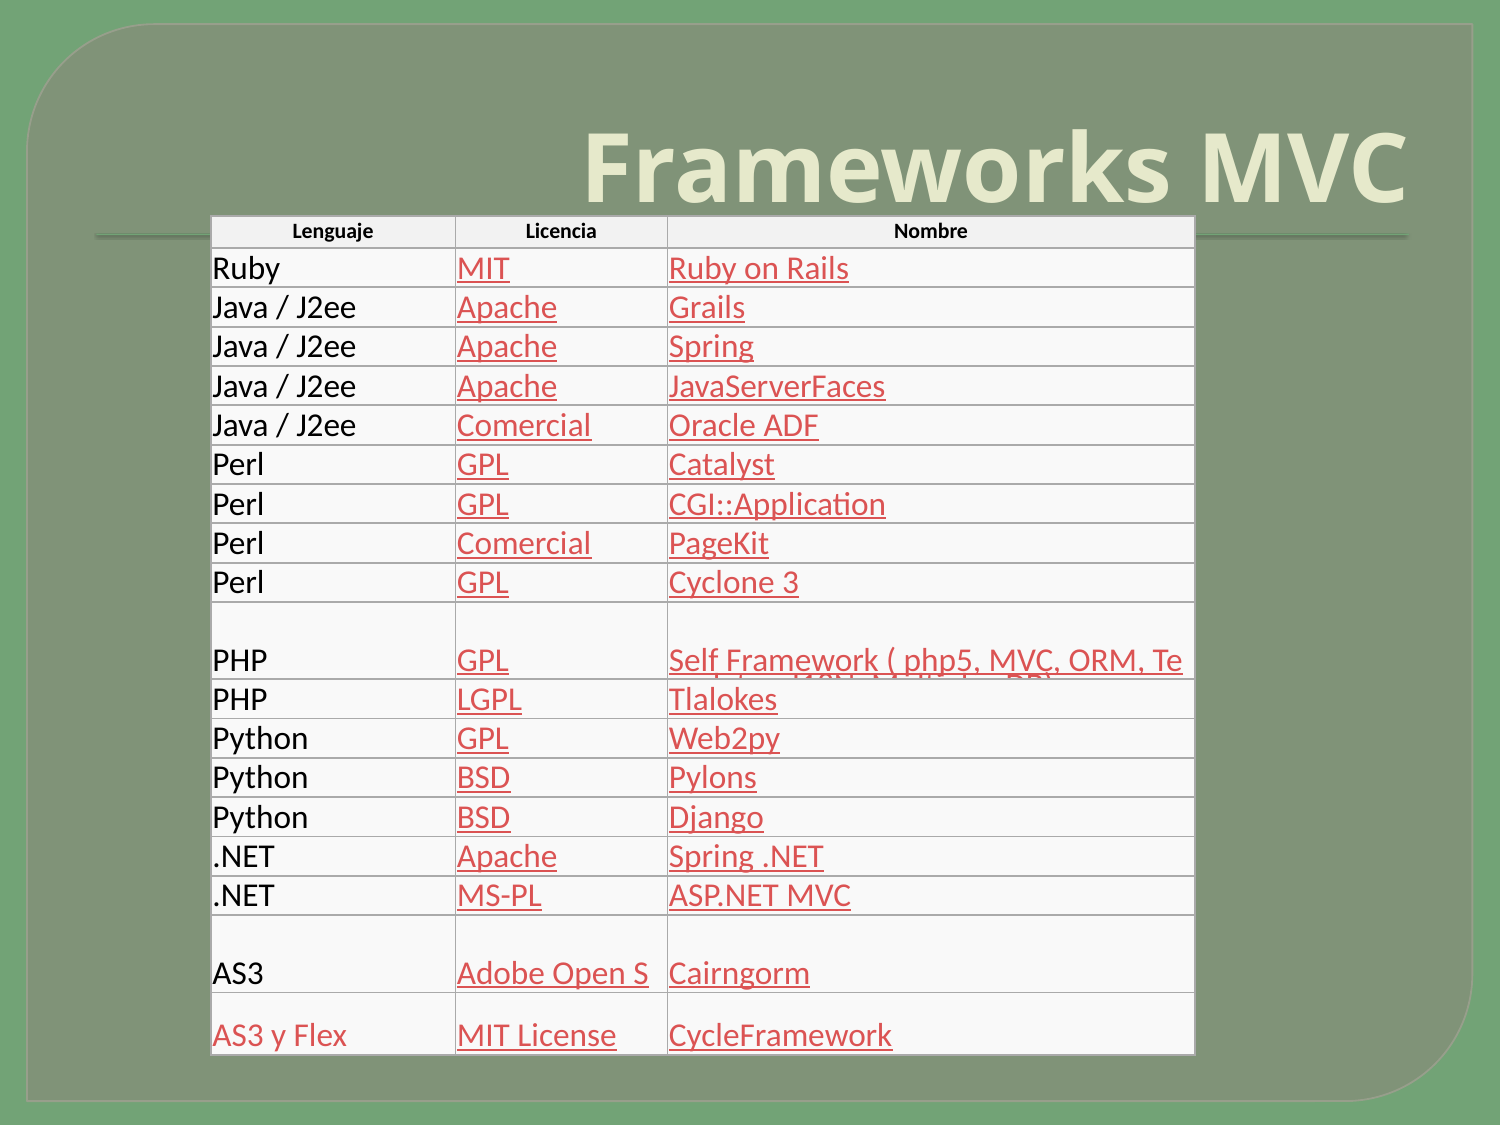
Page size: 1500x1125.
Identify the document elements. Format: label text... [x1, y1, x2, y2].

table_cell Apache [456, 288, 667, 326]
table_cell .NET [212, 877, 455, 914]
title Frameworks MVC [75, 41, 1425, 230]
table_cell Apache [456, 328, 667, 365]
table_cell Cairngorm [668, 916, 1194, 992]
table_cell ASP.NET MVC [668, 877, 1194, 914]
table_cell Adobe Open Source [456, 916, 667, 992]
table_cell Web2py [668, 719, 1194, 757]
table_cell Oracle ADF [668, 406, 1194, 444]
table_cell Spring .NET [668, 837, 1194, 875]
table_cell Tlalokes [668, 680, 1194, 718]
table_cell Pylons [668, 759, 1194, 796]
table_cell GPL [456, 603, 667, 678]
table_cell Catalyst [668, 446, 1194, 483]
table_cell PageKit [668, 524, 1194, 562]
table_cell Perl [212, 524, 455, 562]
table_cell AS3 [212, 916, 455, 992]
table_cell JavaServerFaces [668, 367, 1194, 404]
table_cell Django [668, 798, 1194, 836]
table_cell Cyclone 3 [668, 564, 1194, 601]
table_cell PHP [212, 680, 455, 718]
table_cell MIT License [456, 993, 667, 1054]
table_cell Java / J2ee [212, 367, 455, 404]
table_cell PHP [212, 603, 455, 678]
table_cell GPL [456, 564, 667, 601]
table_cell Python [212, 759, 455, 796]
table_cell AS3 y Flex [212, 993, 455, 1054]
table_cell Ruby on Rails [668, 249, 1194, 286]
table_cell Apache [456, 367, 667, 404]
table_cell Apache [456, 837, 667, 875]
table_cell MIT [456, 249, 667, 286]
table_cell Python [212, 798, 455, 836]
table_cell GPL [456, 446, 667, 483]
table_cell GPL [456, 719, 667, 757]
table_cell Ruby [212, 249, 455, 286]
table_cell CGI::Application [668, 485, 1194, 522]
table_cell Java / J2ee [212, 288, 455, 326]
table_cell Java / J2ee [212, 406, 455, 444]
table_header Lenguaje [212, 217, 455, 247]
table_cell LGPL [456, 680, 667, 718]
table_cell MS-PL [456, 877, 667, 914]
table_cell Comercial [456, 406, 667, 444]
table_cell Spring [668, 328, 1194, 365]
table_header Licencia [456, 217, 667, 247]
table_cell Java / J2ee [212, 328, 455, 365]
table_cell BSD [456, 798, 667, 836]
table_cell Self Framework ( php5, MVC, ORM, Templates, I18N, Multiples DB) [668, 603, 1194, 678]
table_cell BSD [456, 759, 667, 796]
table_cell CycleFramework [668, 993, 1194, 1054]
table_cell .NET [212, 837, 455, 875]
table_cell Grails [668, 288, 1194, 326]
table_cell Perl [212, 485, 455, 522]
table_cell Perl [212, 446, 455, 483]
table_cell Comercial [456, 524, 667, 562]
table_cell Python [212, 719, 455, 757]
table_header Nombre [668, 217, 1194, 247]
table_cell GPL [456, 485, 667, 522]
table_cell Perl [212, 564, 455, 601]
